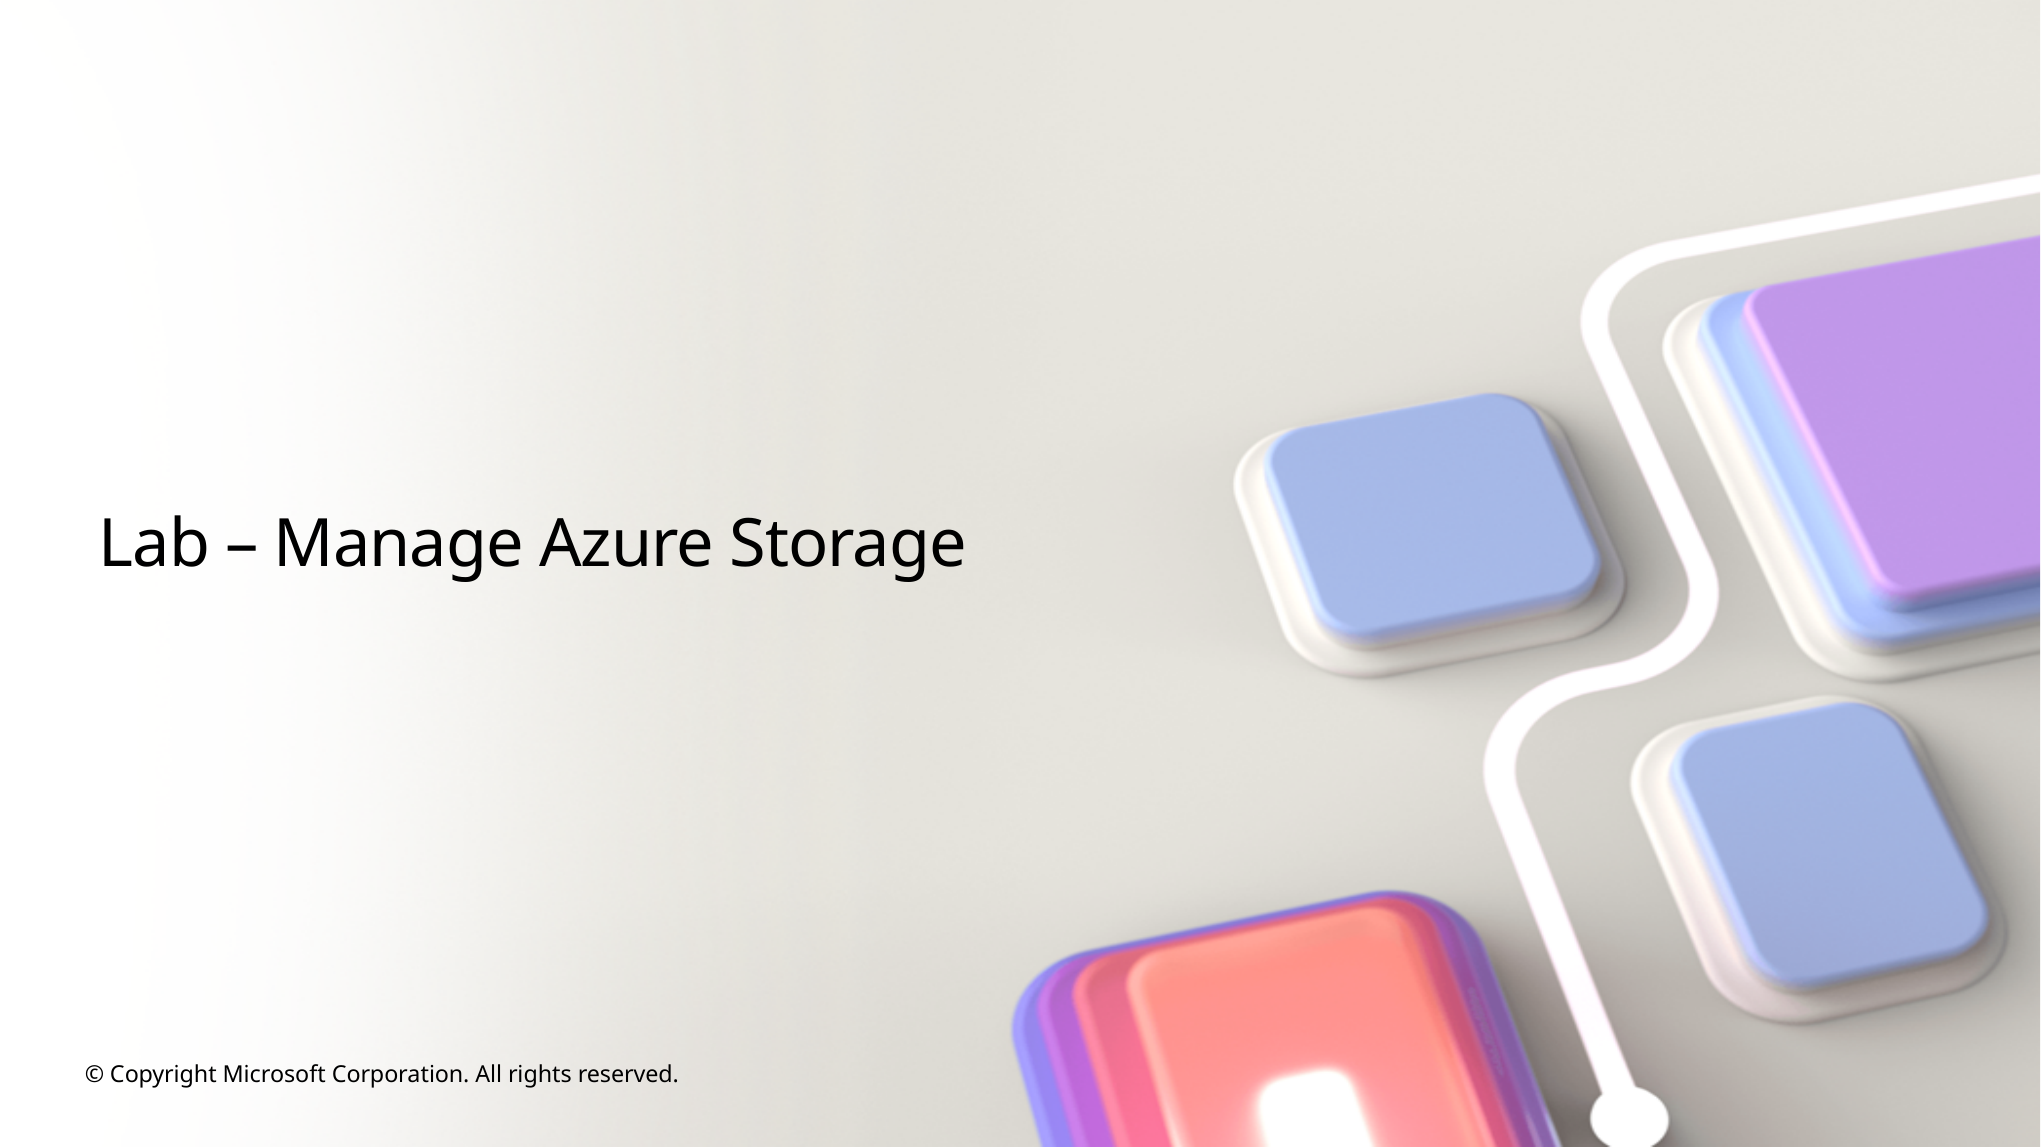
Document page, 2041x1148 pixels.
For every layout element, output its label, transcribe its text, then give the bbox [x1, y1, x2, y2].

title Lab – Manage Azure Storage [98, 509, 1161, 582]
picture [0, 0, 2041, 1147]
